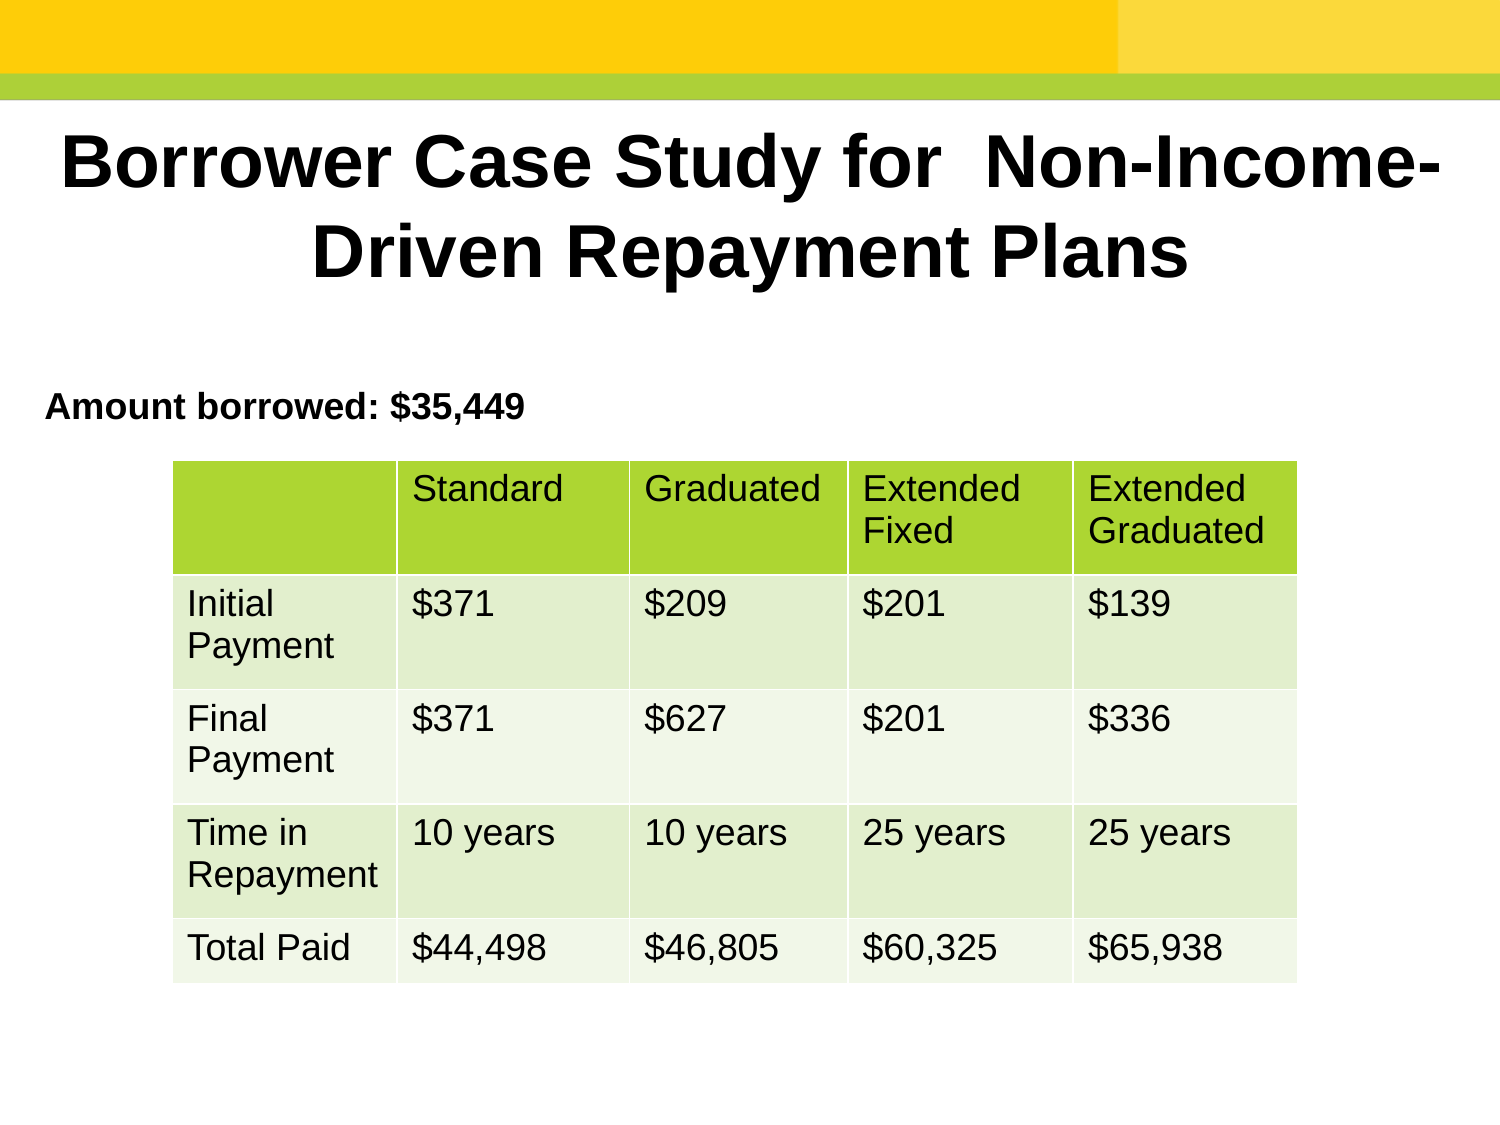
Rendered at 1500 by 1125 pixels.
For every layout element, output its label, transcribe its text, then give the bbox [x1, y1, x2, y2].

table_cell $46,805 [630, 919, 847, 983]
table_cell $371 [398, 576, 629, 689]
table_header Graduated [630, 461, 847, 574]
table_header Standard [398, 461, 629, 574]
picture [0, 0, 1500, 1125]
table_cell $60,325 [849, 919, 1072, 983]
table_header [173, 461, 396, 574]
table_cell 10 years [630, 805, 847, 918]
table_header Extended Graduated [1074, 461, 1297, 574]
table_cell 25 years [849, 805, 1072, 918]
table_cell $65,938 [1074, 919, 1297, 983]
table_cell 10 years [398, 805, 629, 918]
table_header Extended Fixed [849, 461, 1072, 574]
table_cell $336 [1074, 690, 1297, 803]
table_cell $139 [1074, 576, 1297, 689]
table_cell 25 years [1074, 805, 1297, 918]
table_cell Final Payment [173, 690, 396, 803]
table_cell Time in Repayment [173, 805, 396, 918]
table_cell Initial Payment [173, 576, 396, 689]
table_cell $44,498 [398, 919, 629, 983]
table_cell Total Paid [173, 919, 396, 983]
table_cell $201 [849, 576, 1072, 689]
table_cell $201 [849, 690, 1072, 803]
table_cell $627 [630, 690, 847, 803]
table_cell $371 [398, 690, 629, 803]
text_box Borrower Case Study for Non-Income-Driven Repayment Plans Amount borrowed: $35,449 [29, 104, 1474, 435]
table_cell $209 [630, 576, 847, 689]
